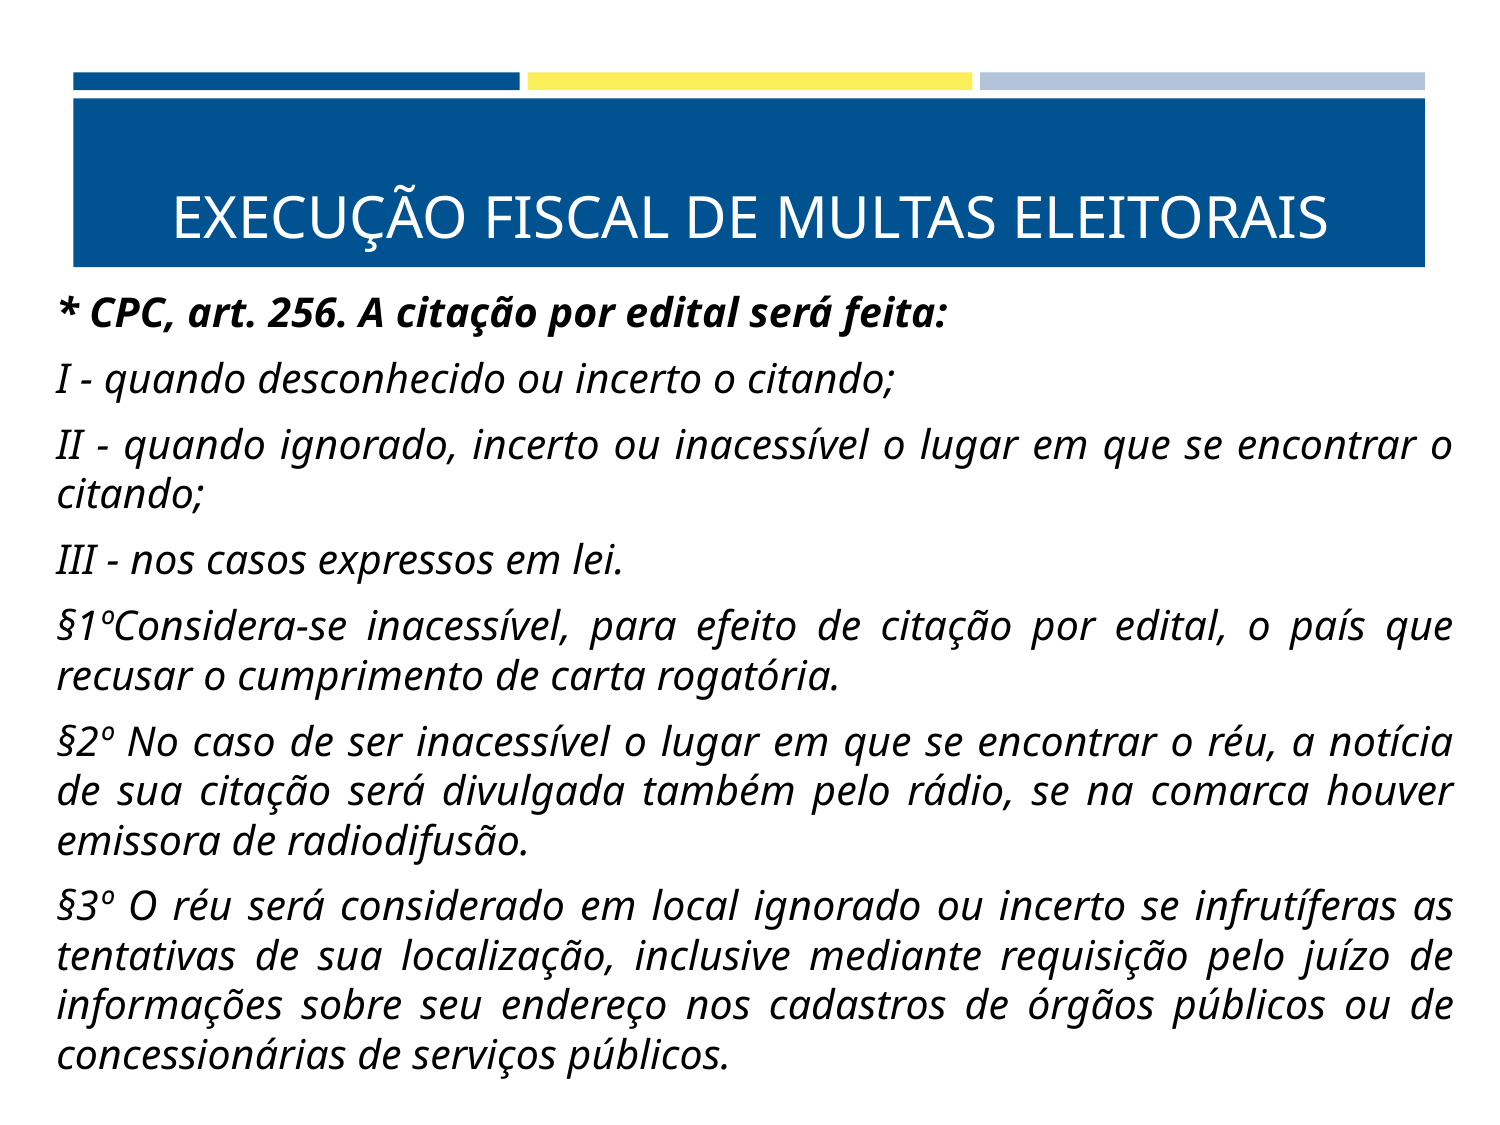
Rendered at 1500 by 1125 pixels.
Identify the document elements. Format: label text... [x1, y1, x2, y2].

list * CPC, art. 256. A citação por edital será feita: I - quando desconhecido ou incerto o citando; II - quando ignorado, incerto ou inacessível o lugar em que se encontrar o citando; III - nos casos expressos em lei. §1ºConsidera-se inacessível, para efeito de citação por edital, o país que recusar o cumprimento de carta rogatória. §2º No caso de ser inacessível o lugar em que se encontrar o réu, a notícia de sua citação será divulgada também pelo rádio, se na comarca houver emissora de radiodifusão. §3º O réu será considerado em local ignorado ou incerto se infrutíferas as tentativas de sua localização, inclusive mediante requisição pelo juízo de informações sobre seu endereço nos cadastros de órgãos públicos ou de concessionárias de serviços públicos. [41, 278, 1471, 1094]
title EXECUÇÃO FISCAL DE MULTAS ELEITORAIS [95, 112, 1406, 259]
